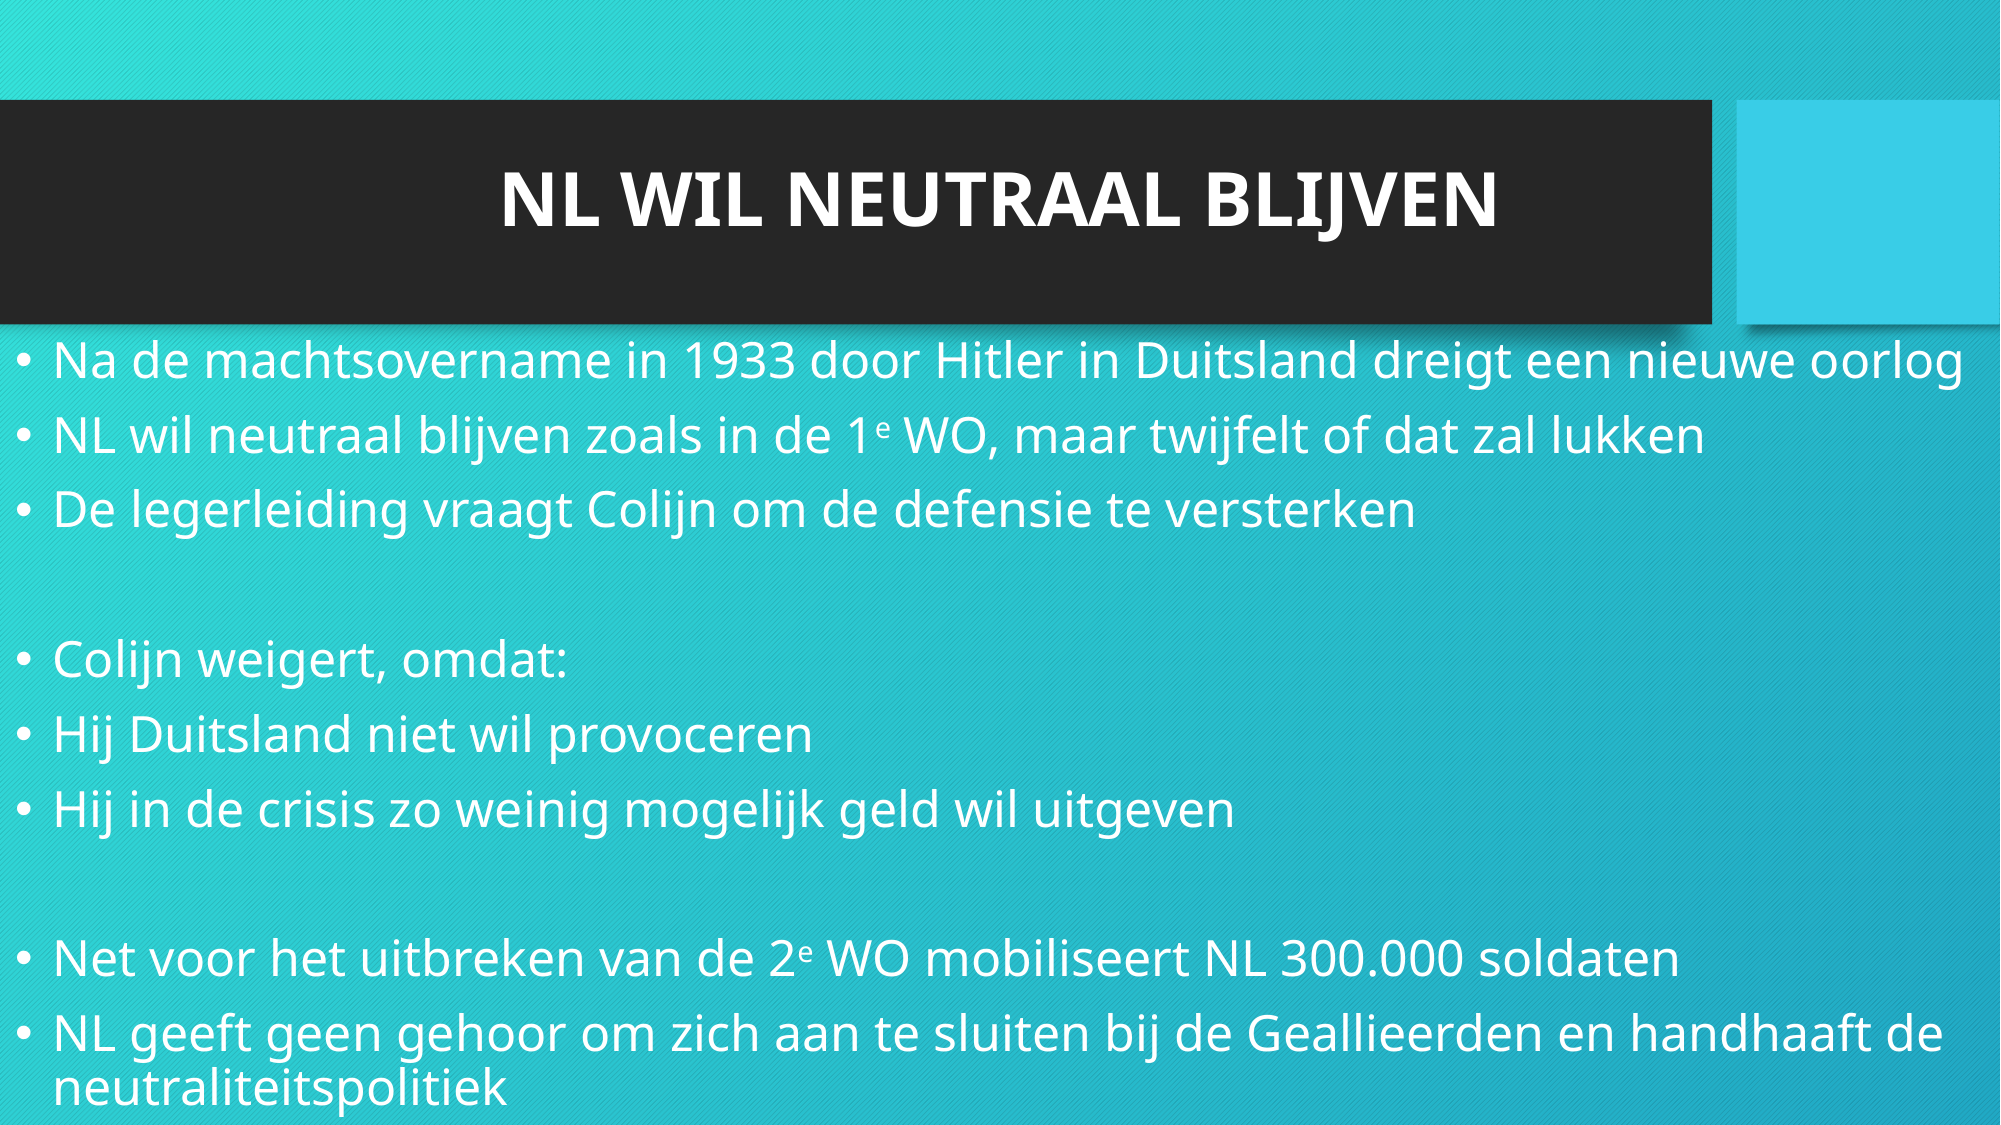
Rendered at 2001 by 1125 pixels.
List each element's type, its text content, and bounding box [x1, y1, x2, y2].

title NL WIL NEUTRAAL BLIJVEN [137, 96, 1863, 309]
list Na de machtsovername in 1933 door Hitler in Duitsland dreigt een nieuwe oorlog NL wil neutraal blijven zoals in de 1e WO, maar twijfelt of dat zal lukken De legerleiding vraagt Colijn om de defensie te versterken Colijn weigert, omdat: Hij Duitsland niet wil provoceren Hij in de crisis zo weinig mogelijk geld wil uitgeven Net voor het uitbreken van de 2e WO mobiliseert NL 300.000 soldaten NL geeft geen gehoor om zich aan te sluiten bij de Geallieerden en handhaaft de neutraliteitspolitiek [0, 327, 2000, 1125]
